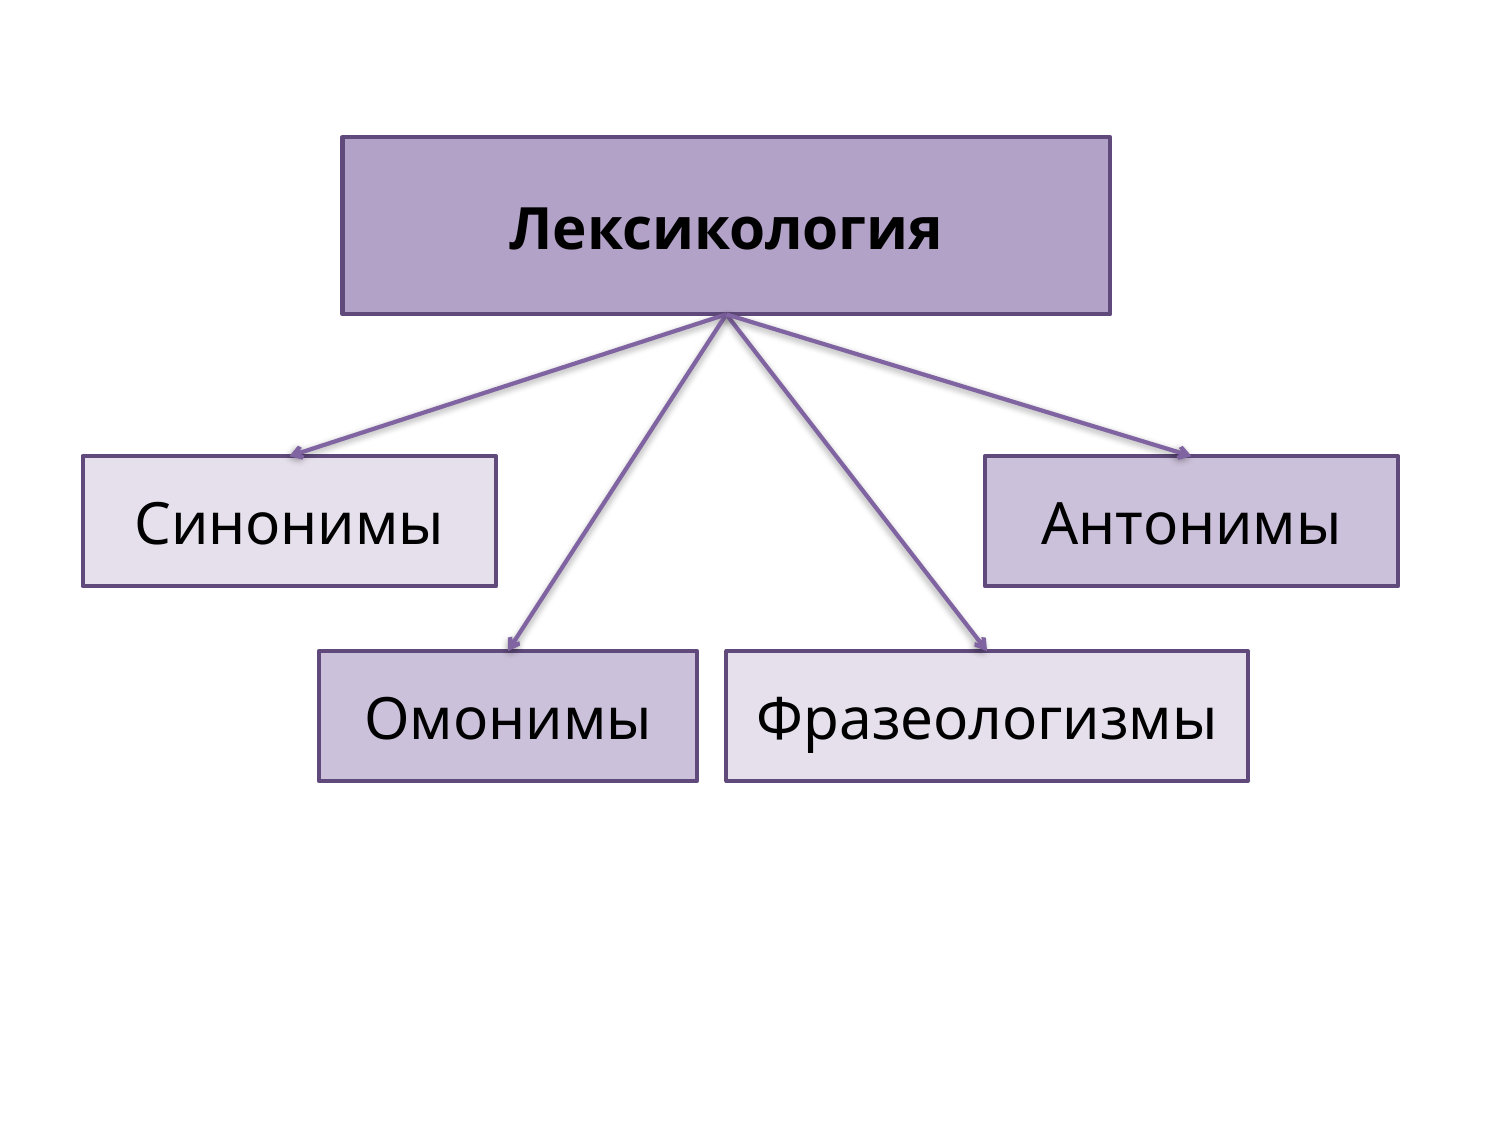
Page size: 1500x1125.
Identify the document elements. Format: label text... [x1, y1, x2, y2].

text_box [289, 314, 505, 457]
text_box Лексикология [340, 135, 1112, 312]
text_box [726, 314, 1192, 457]
text_box Антонимы [992, 454, 1400, 588]
text_box Омонимы [317, 649, 699, 783]
text_box Синонимы [81, 454, 498, 588]
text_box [507, 314, 722, 652]
text_box Фразеологизмы [724, 649, 1250, 783]
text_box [726, 464, 988, 652]
